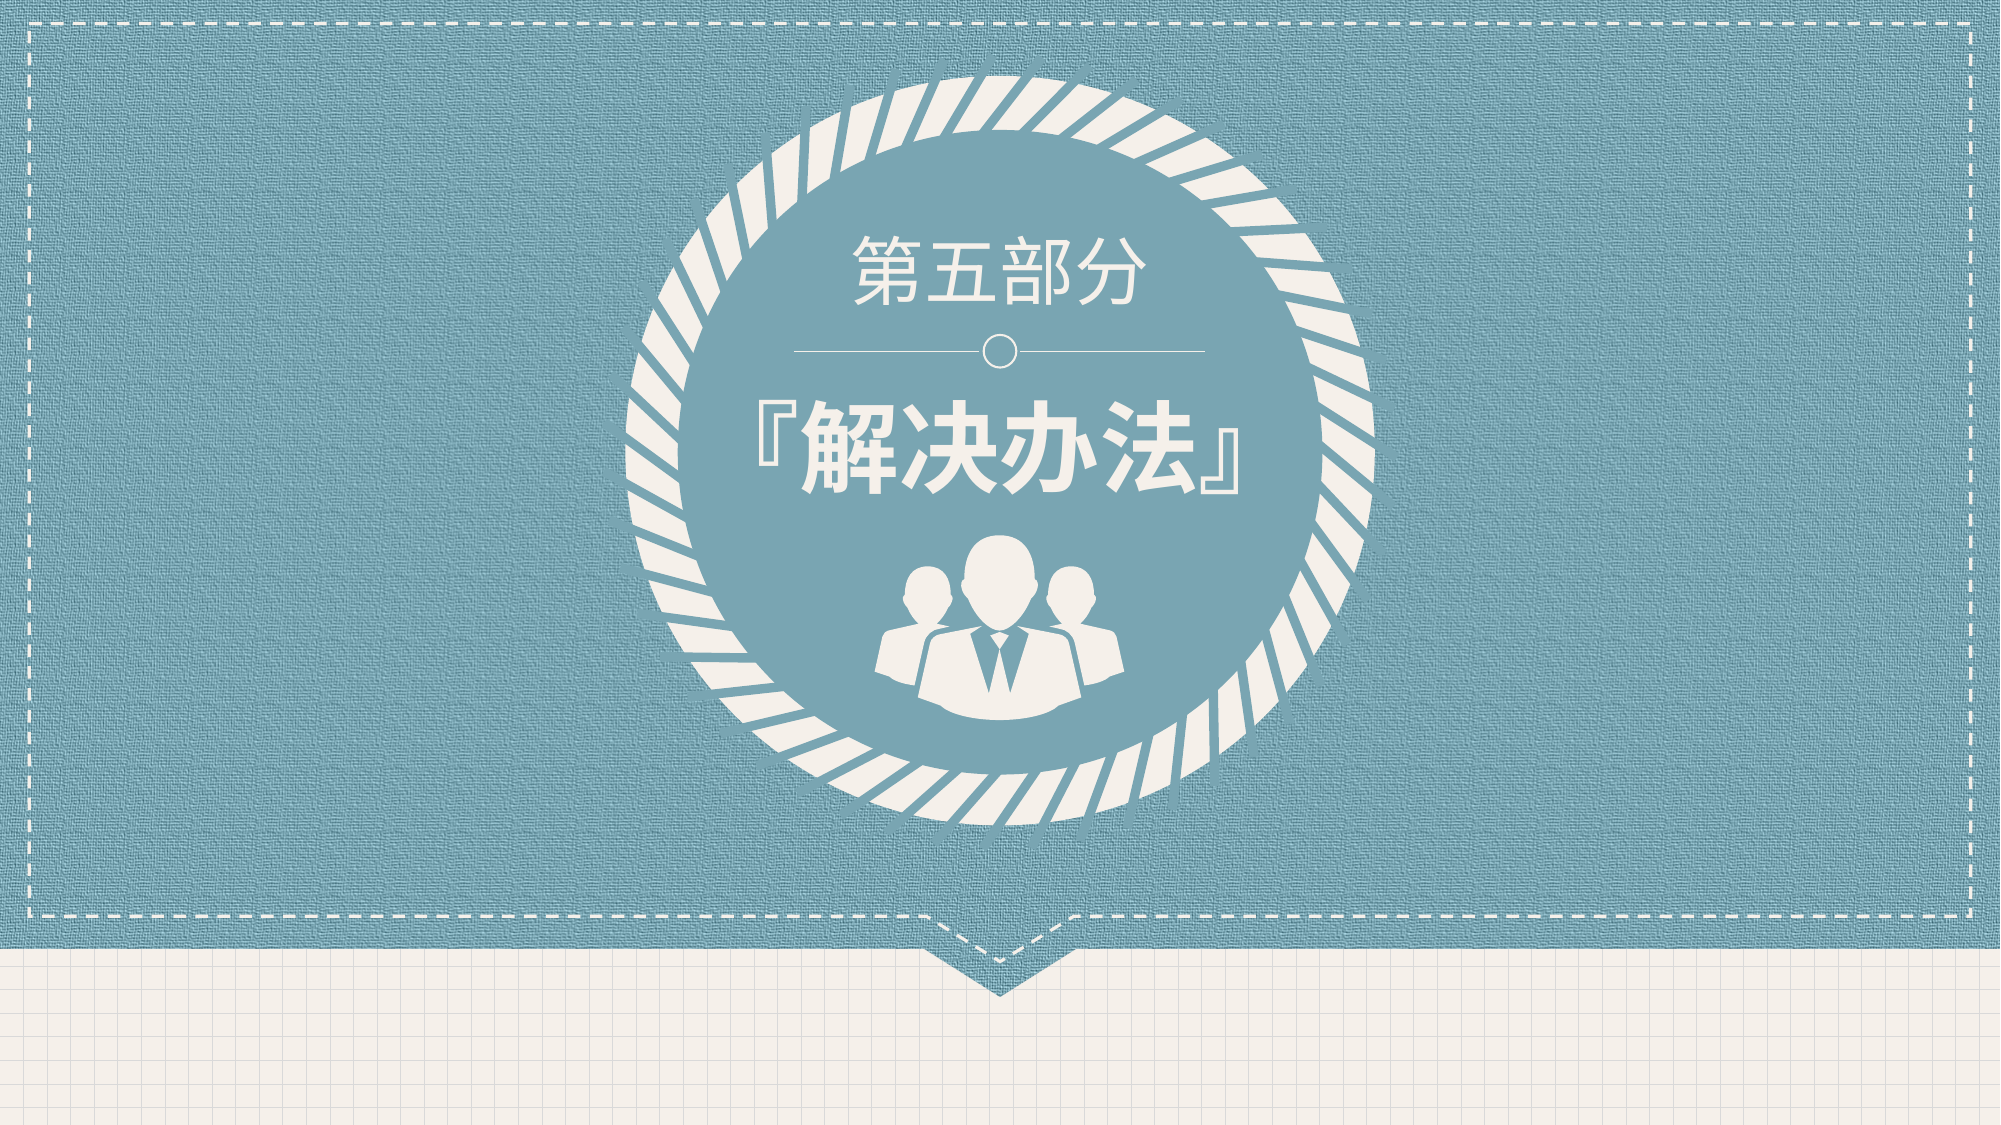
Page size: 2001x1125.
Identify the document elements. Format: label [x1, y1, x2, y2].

text_box [604, 56, 1396, 848]
picture [0, 0, 2000, 998]
